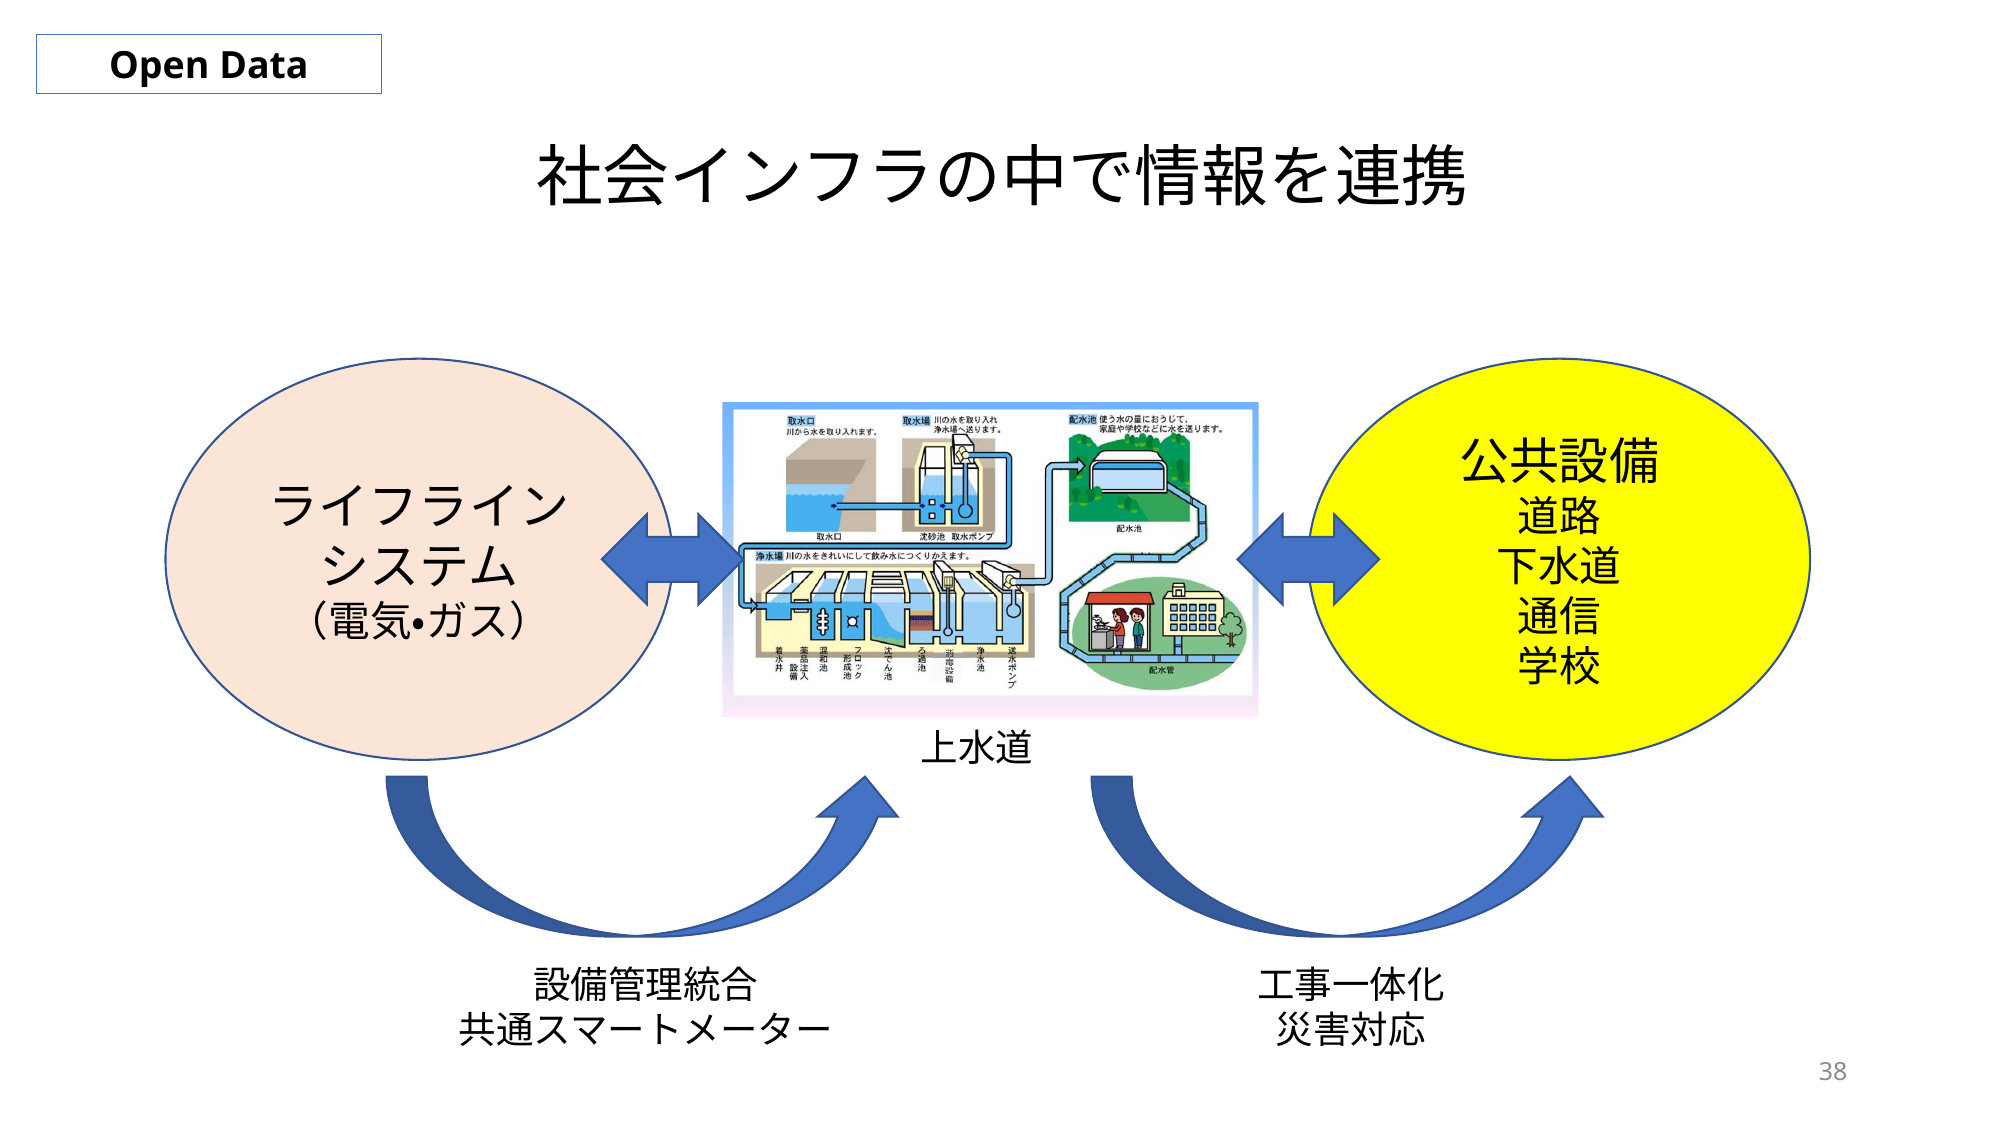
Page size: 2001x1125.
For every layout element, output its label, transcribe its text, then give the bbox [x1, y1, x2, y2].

text_box 社会インフラの中で情報を連携 [441, 126, 1564, 222]
text_box Open Data [36, 34, 382, 94]
picture [722, 402, 1259, 717]
text_box 公共設備 道路 下水道 通信 学校 [1308, 357, 1812, 761]
text_box [600, 511, 722, 607]
text_box 上水道 [834, 717, 1120, 777]
text_box 工事一体化 災害対応 [1119, 953, 1582, 1058]
text_box ライフライン システム （電気・ガス） [164, 357, 672, 761]
text_box 設備管理統合 共通スマートメーター [414, 953, 877, 1058]
slide_number 38 [1412, 1042, 1863, 1103]
text_box [385, 775, 900, 938]
text_box [1090, 775, 1605, 938]
text_box [1259, 511, 1381, 607]
